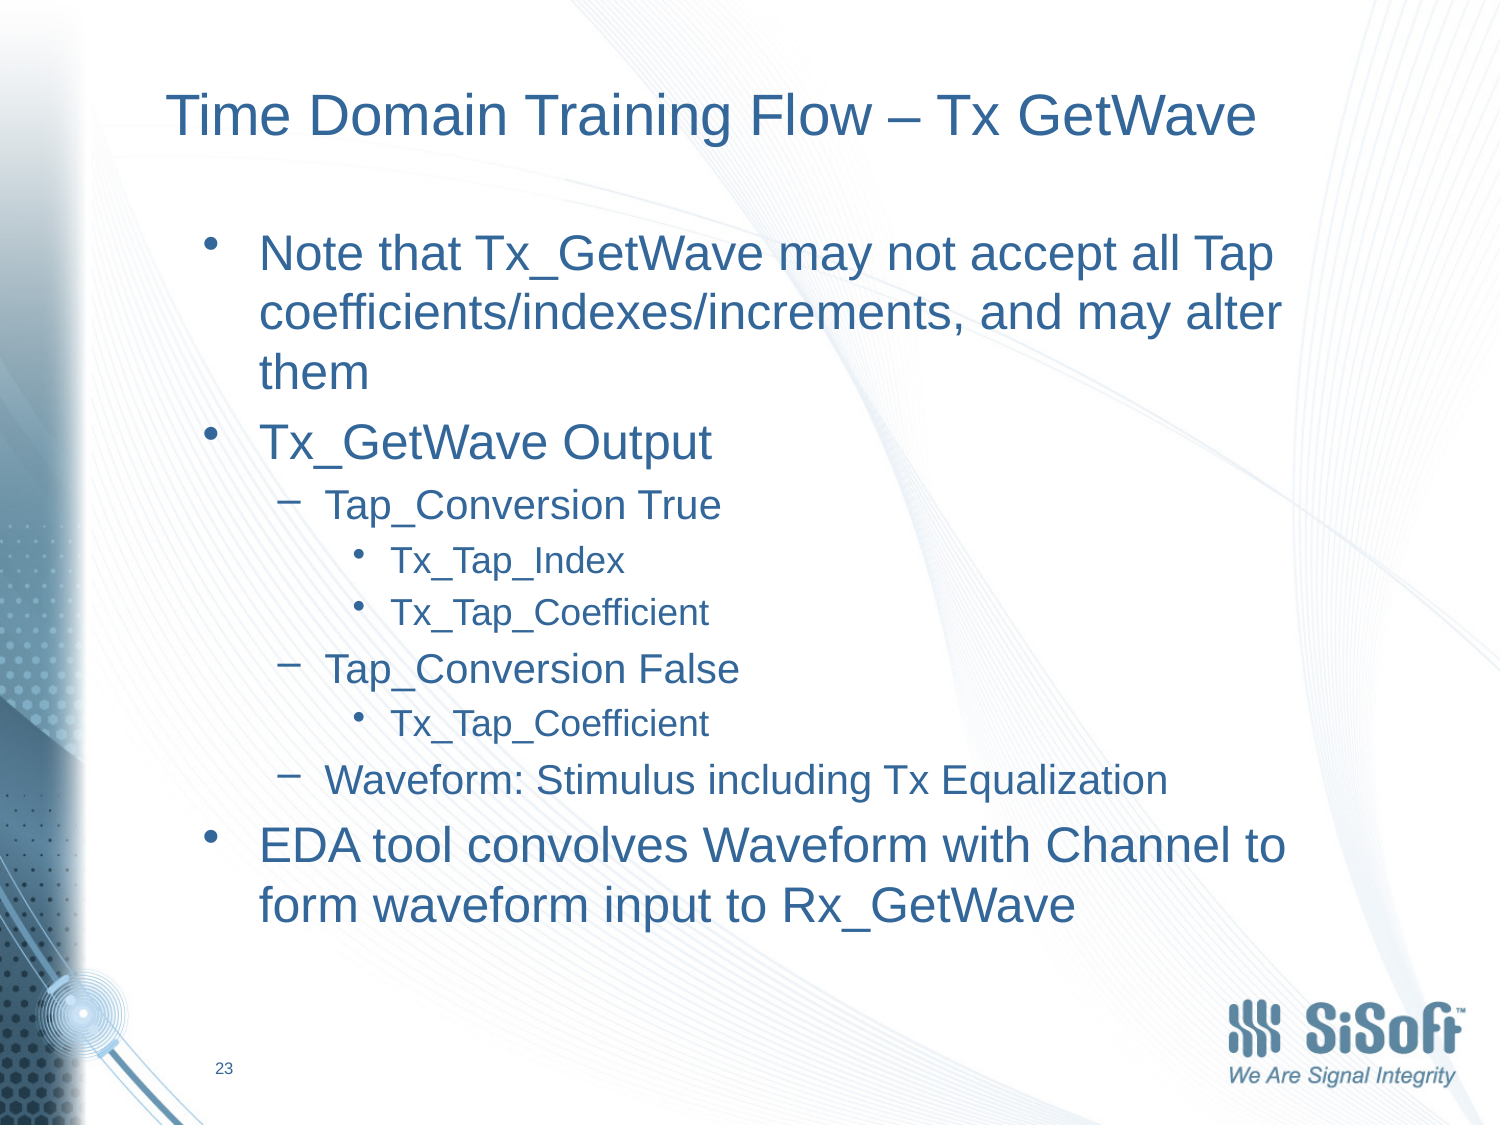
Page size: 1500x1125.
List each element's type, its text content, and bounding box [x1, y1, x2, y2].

picture [0, 0, 1500, 1125]
footer 23 [200, 1050, 975, 1104]
title Time Domain Training Flow – Tx GetWave [150, 24, 1300, 200]
list Note that Tx_GetWave may not accept all Tap coefficients/indexes/increments, and may alter them Tx_GetWave Output Tap_Conversion True Tx_Tap_Index Tx_Tap_Coefficient Tap_Conversion False Tx_Tap_Coefficient Waveform: Stimulus including Tx Equalization EDA tool convolves Waveform with Channel to form waveform input to Rx_GetWave [187, 212, 1363, 963]
